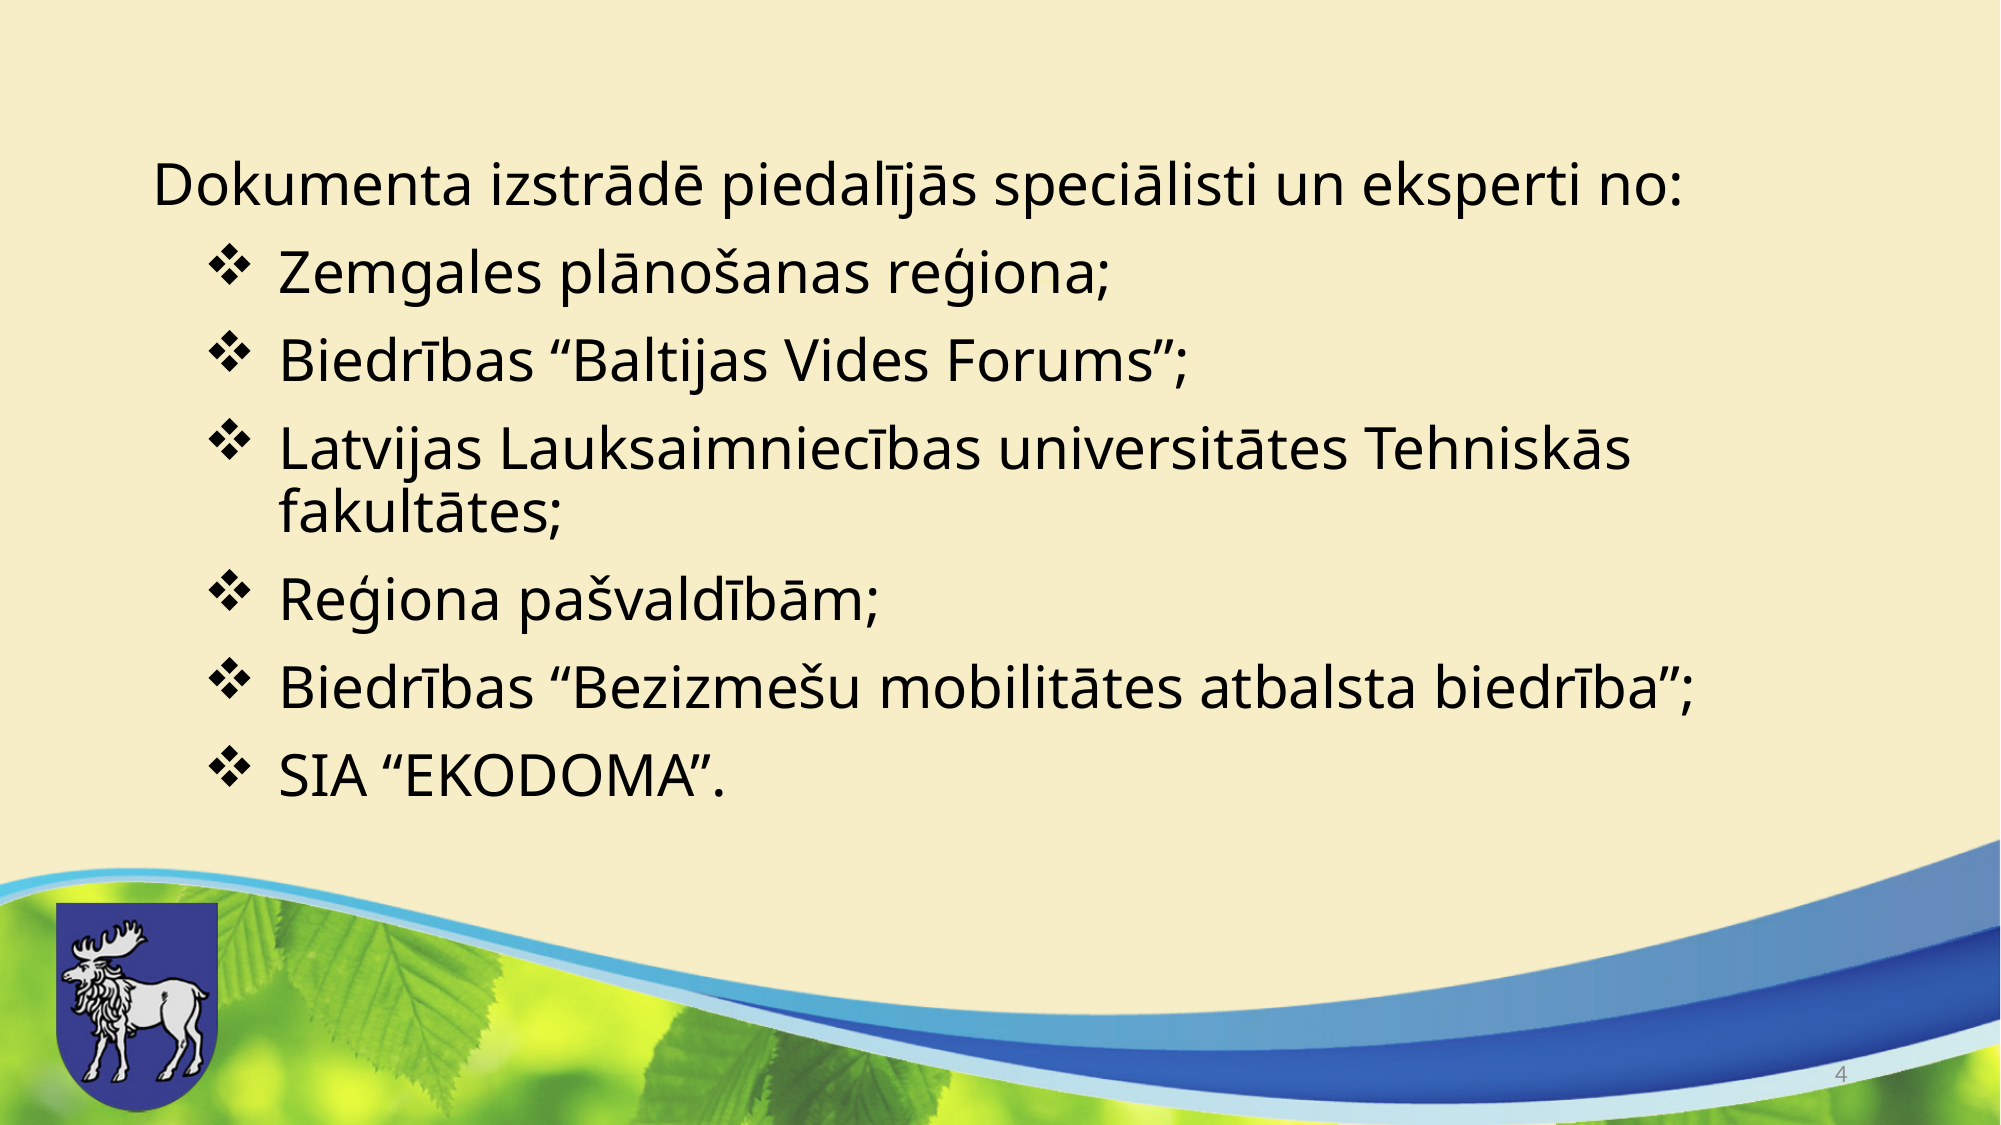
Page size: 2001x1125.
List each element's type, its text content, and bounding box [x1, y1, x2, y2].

picture [0, 0, 2001, 1125]
slide_number 4 [1412, 1042, 1863, 1103]
list Dokumenta izstrādē piedalījās speciālisti un eksperti no: Zemgales plānošanas reģiona; Biedrības “Baltijas Vides Forums”; Latvijas Lauksaimniecības universitātes Tehniskās fakultātes; Reģiona pašvaldībām; Biedrības “Bezizmešu mobilitātes atbalsta biedrība”; SIA “EKODOMA”. [137, 147, 1863, 1014]
